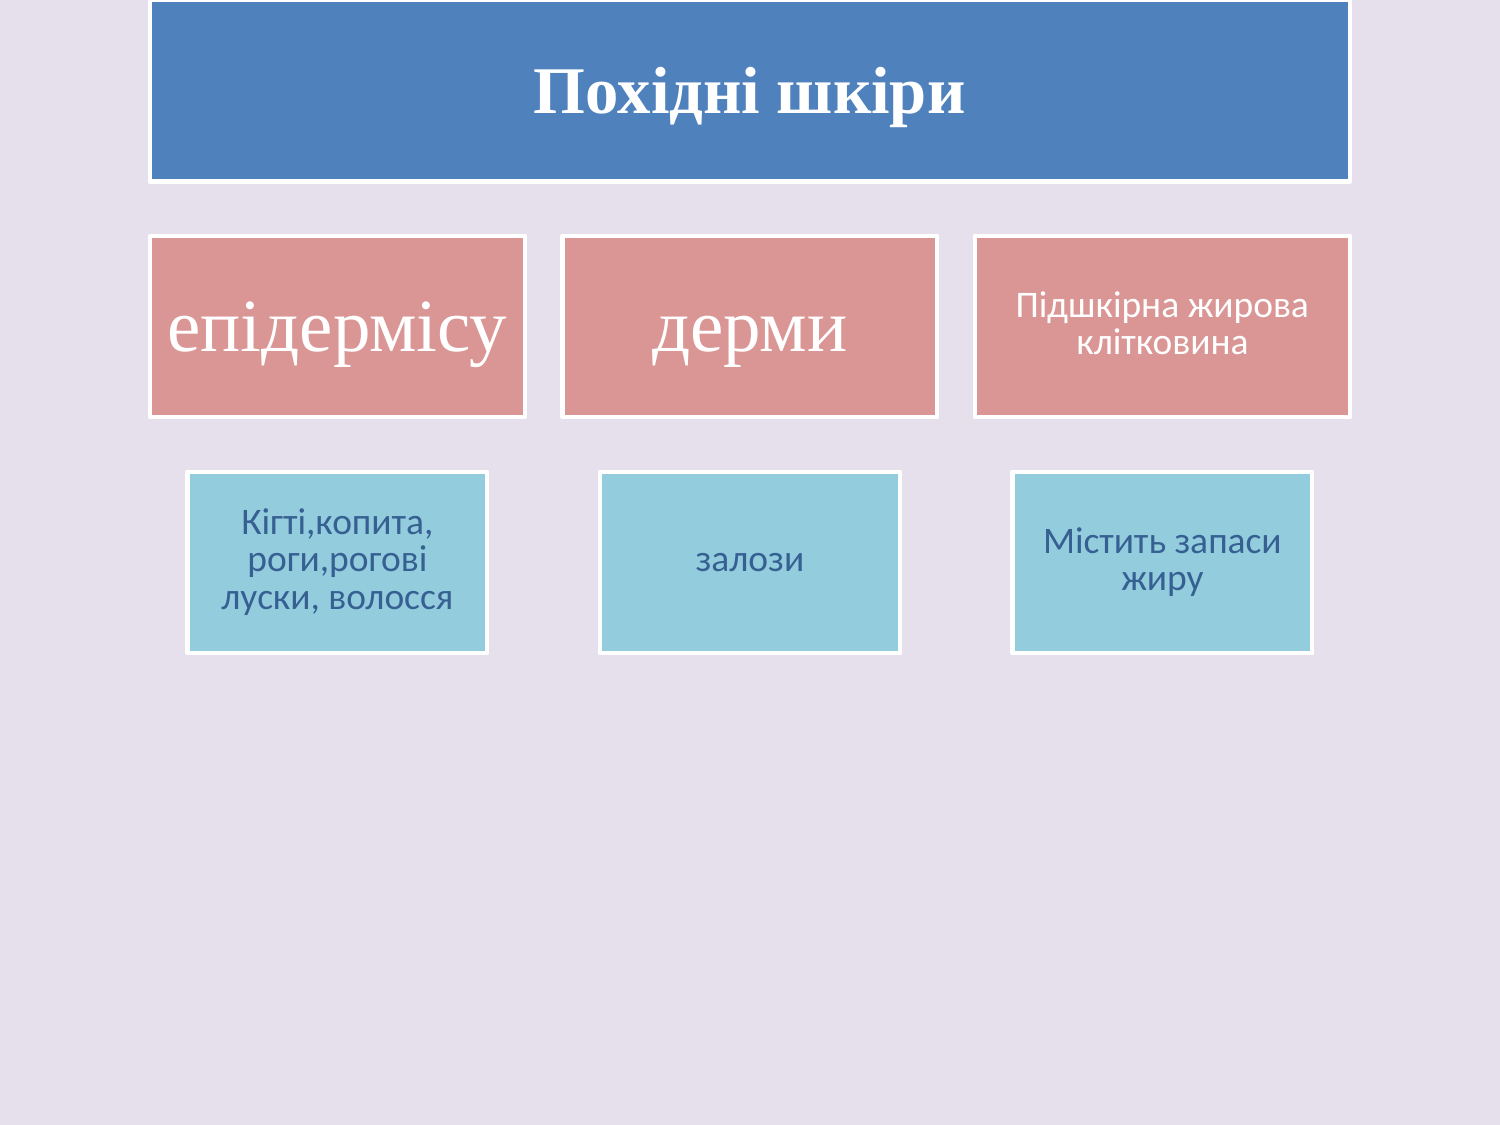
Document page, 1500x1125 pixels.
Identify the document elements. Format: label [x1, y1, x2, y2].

text_box [0, 0, 1500, 1125]
